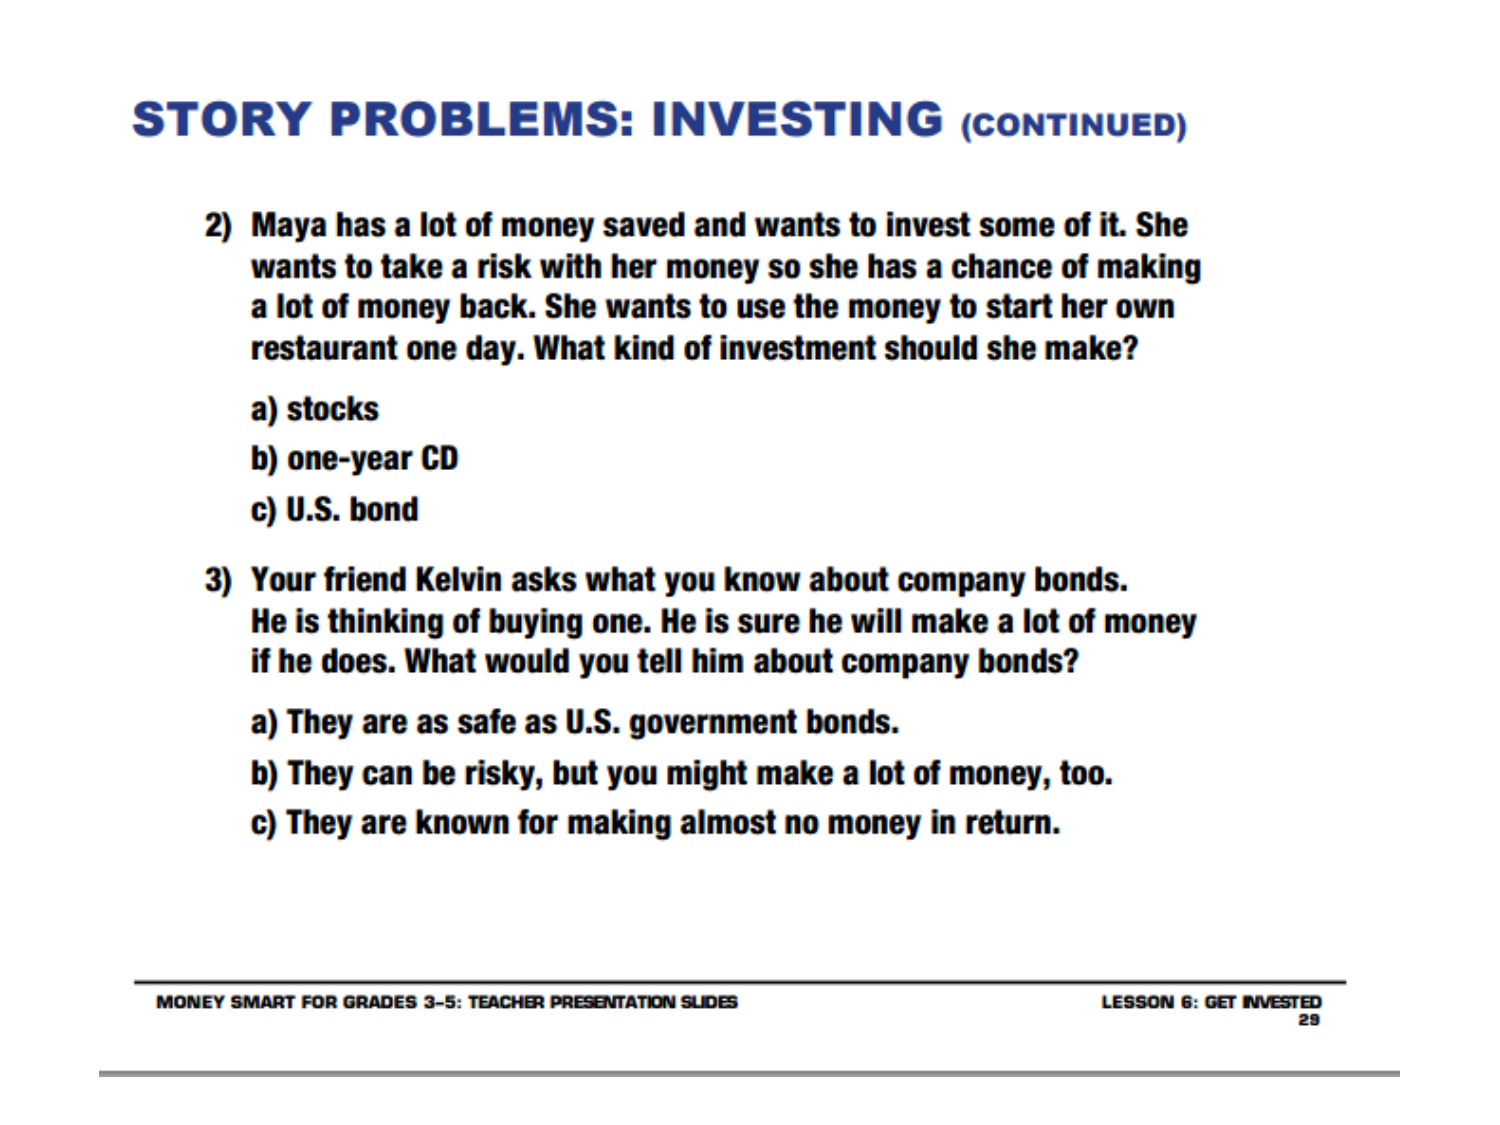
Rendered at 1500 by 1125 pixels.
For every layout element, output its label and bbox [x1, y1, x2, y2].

picture [99, 47, 1401, 1078]
